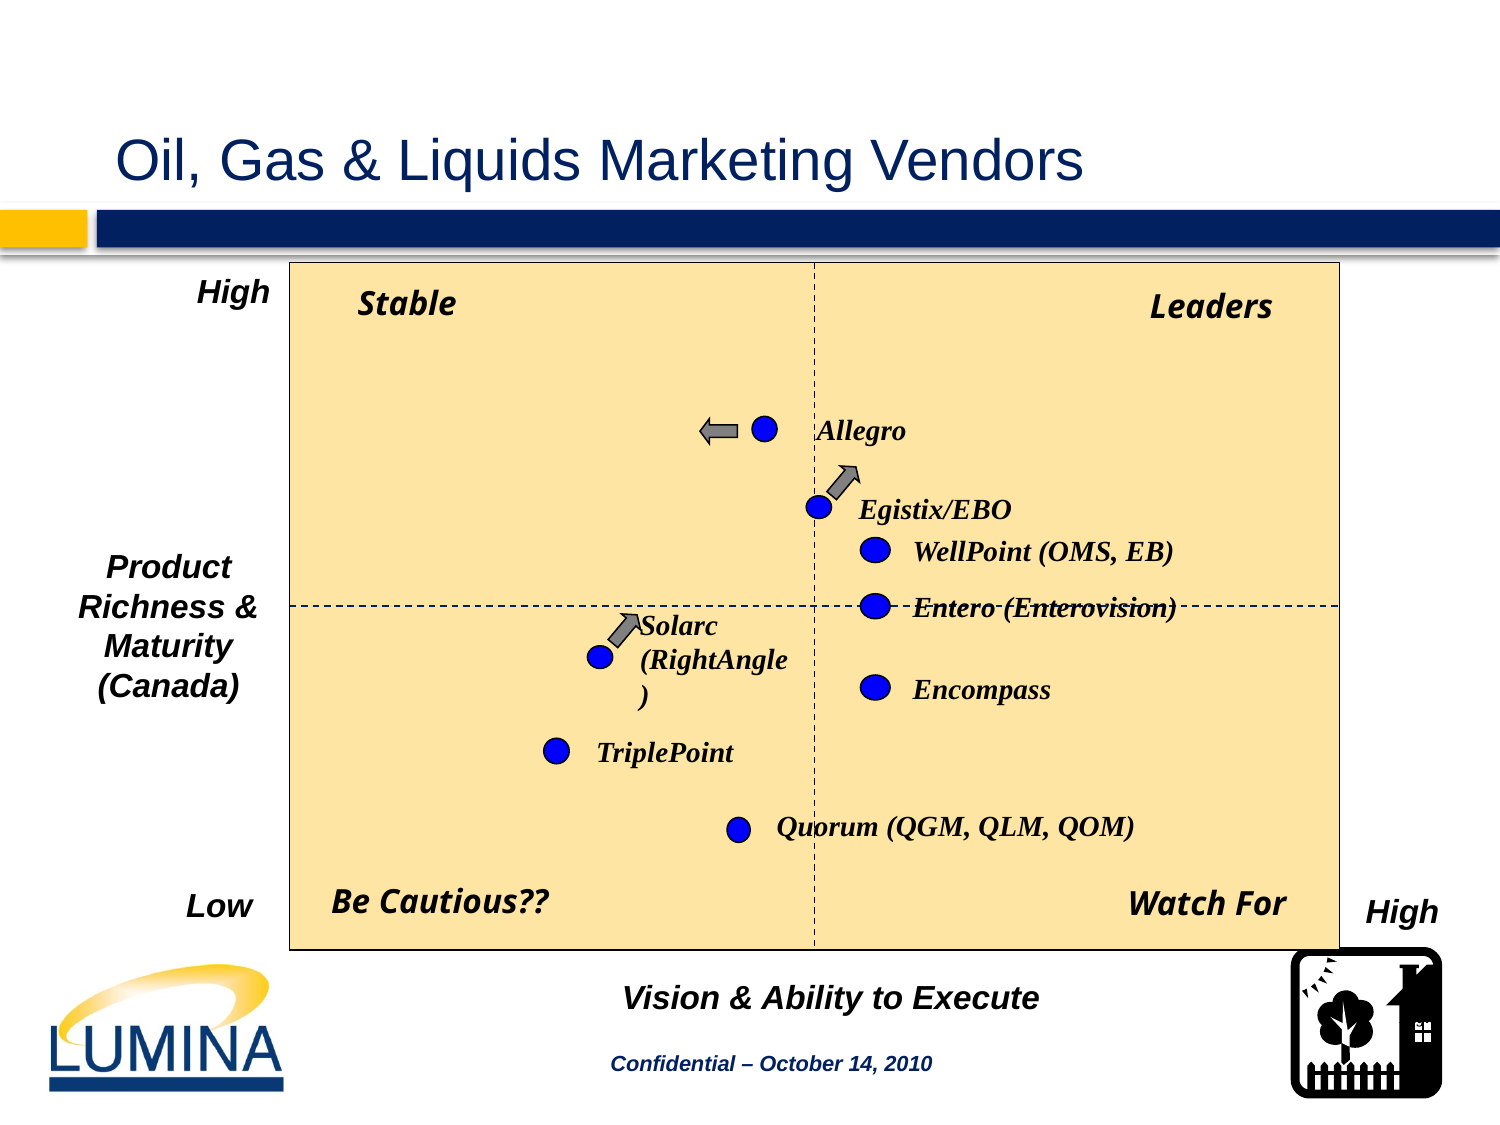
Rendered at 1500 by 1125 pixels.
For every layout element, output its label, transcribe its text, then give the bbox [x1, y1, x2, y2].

title Oil, Gas & Liquids Marketing Vendors [100, 37, 1439, 201]
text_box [543, 725, 803, 777]
text_box Leaders [1134, 277, 1289, 332]
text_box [860, 580, 1224, 632]
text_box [751, 403, 1040, 455]
text_box Product Richness & Maturity (Canada) [24, 537, 313, 712]
text_box [289, 617, 1340, 950]
text_box High [1350, 883, 1455, 978]
text_box High [1384, 999, 1450, 1035]
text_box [860, 661, 1224, 714]
text_box [699, 418, 738, 444]
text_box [860, 524, 1224, 576]
text_box Stable [342, 274, 472, 330]
text_box [835, 466, 860, 481]
text_box High [174, 262, 293, 318]
text_box Be Cautious?? [316, 872, 564, 928]
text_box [726, 799, 1251, 851]
picture [49, 964, 284, 1094]
text_box Low [171, 877, 268, 932]
text_box Watch For [1112, 874, 1302, 930]
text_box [587, 615, 813, 702]
text_box [289, 262, 1340, 605]
text_box Vision & Ability to Execute [593, 968, 1069, 1024]
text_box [805, 482, 1032, 534]
